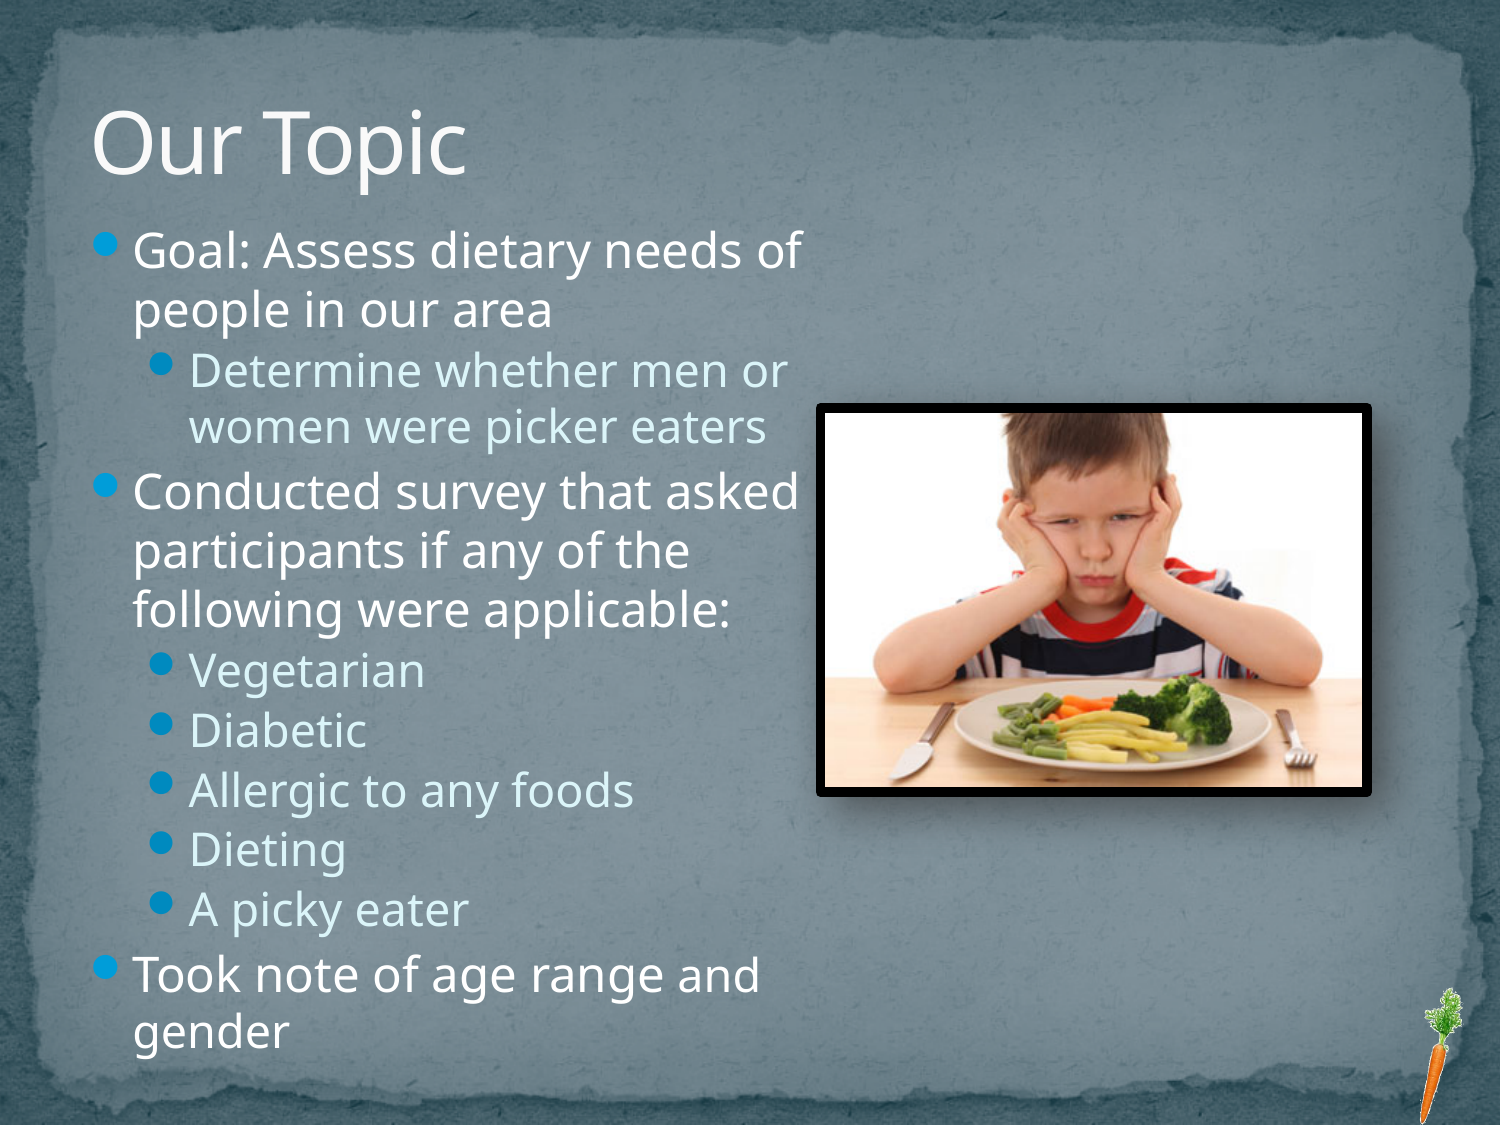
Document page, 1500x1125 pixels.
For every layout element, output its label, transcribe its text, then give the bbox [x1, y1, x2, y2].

list Goal: Assess dietary needs of people in our area Determine whether men or women were picker eaters Conducted survey that asked participants if any of the following were applicable: Vegetarian Diabetic Allergic to any foods Dieting A picky eater Took note of age range and gender [75, 212, 825, 1088]
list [827, 415, 1360, 786]
title Our Topic [74, 0, 1425, 200]
picture [1412, 987, 1467, 1125]
